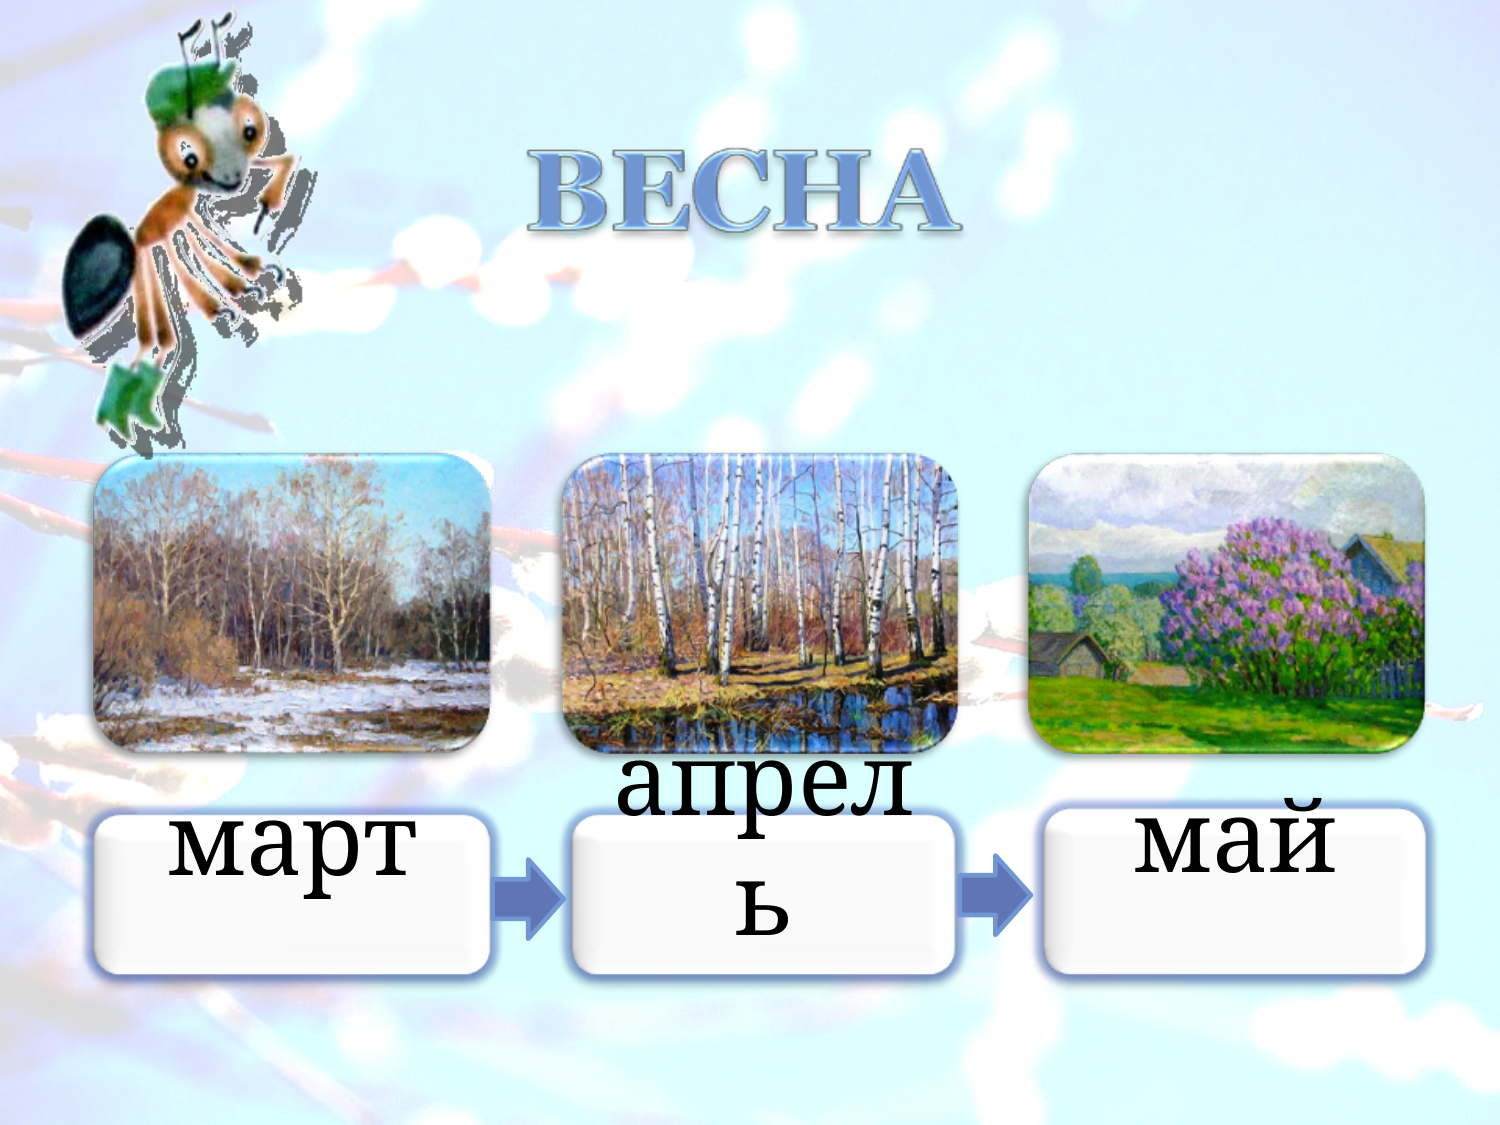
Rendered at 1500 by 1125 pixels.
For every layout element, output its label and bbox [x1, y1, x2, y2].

text_box [1017, 773, 1453, 1007]
picture [0, 0, 1500, 1125]
text_box [531, 776, 996, 1007]
text_box [67, 776, 518, 1007]
